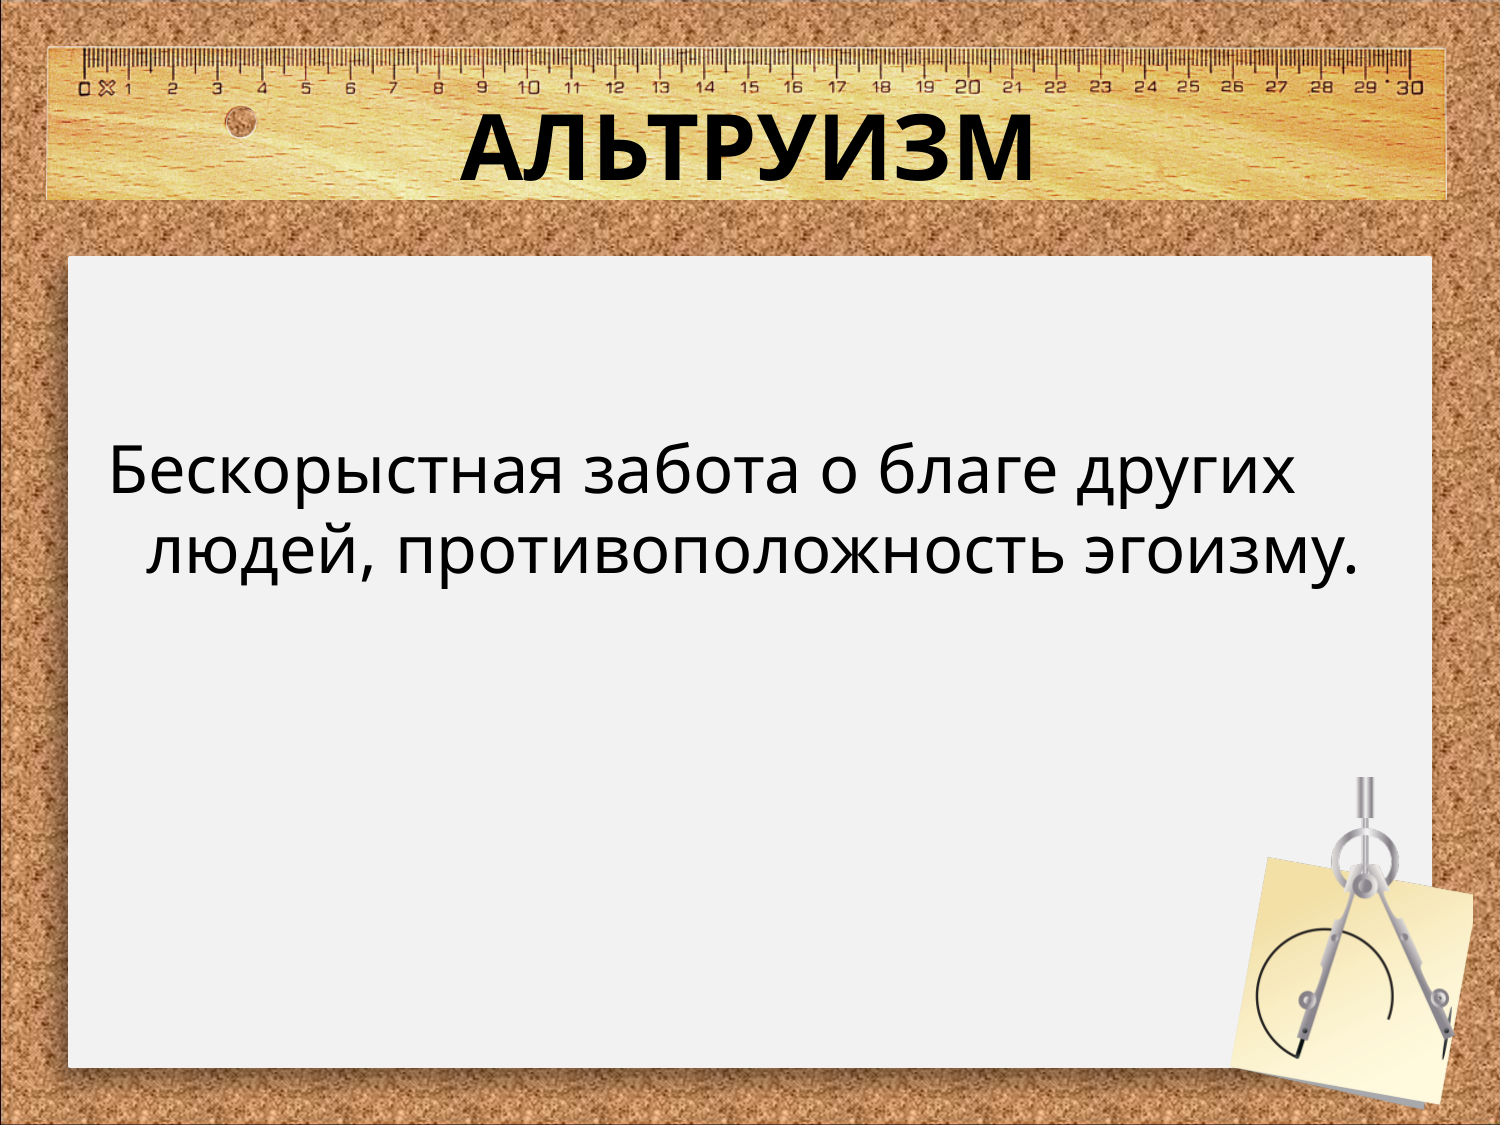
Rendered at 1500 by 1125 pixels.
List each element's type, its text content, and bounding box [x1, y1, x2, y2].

title АЛЬТРУИЗМ [74, 81, 1426, 262]
picture [0, 0, 1500, 1125]
list Бескорыстная забота о благе других людей, противоположность эгоизму. [74, 262, 1426, 798]
